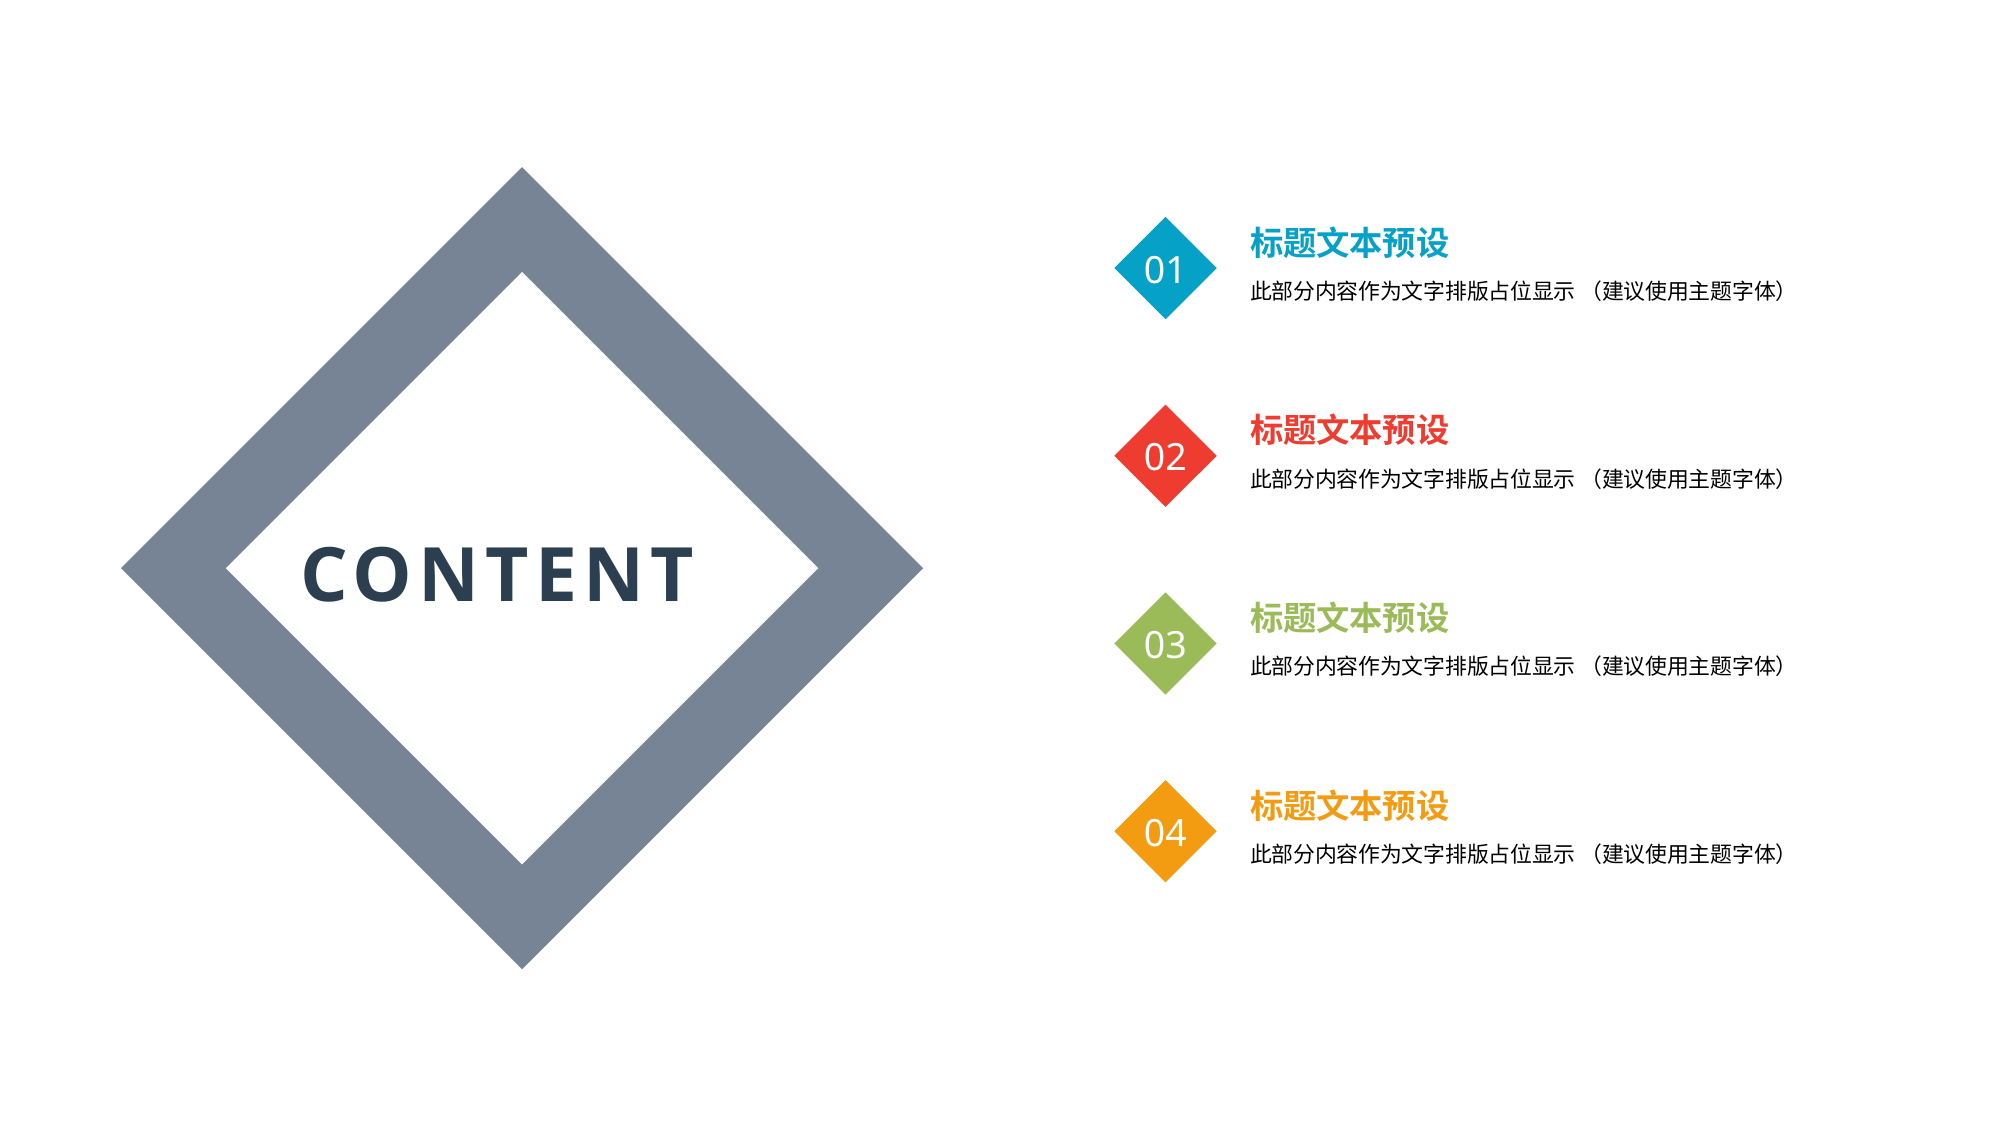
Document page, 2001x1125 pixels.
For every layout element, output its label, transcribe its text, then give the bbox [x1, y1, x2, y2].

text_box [1114, 592, 1842, 695]
text_box CONTENT [334, 518, 710, 618]
text_box [119, 165, 925, 971]
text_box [1114, 216, 1842, 320]
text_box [1114, 404, 1842, 507]
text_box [1114, 780, 1842, 883]
